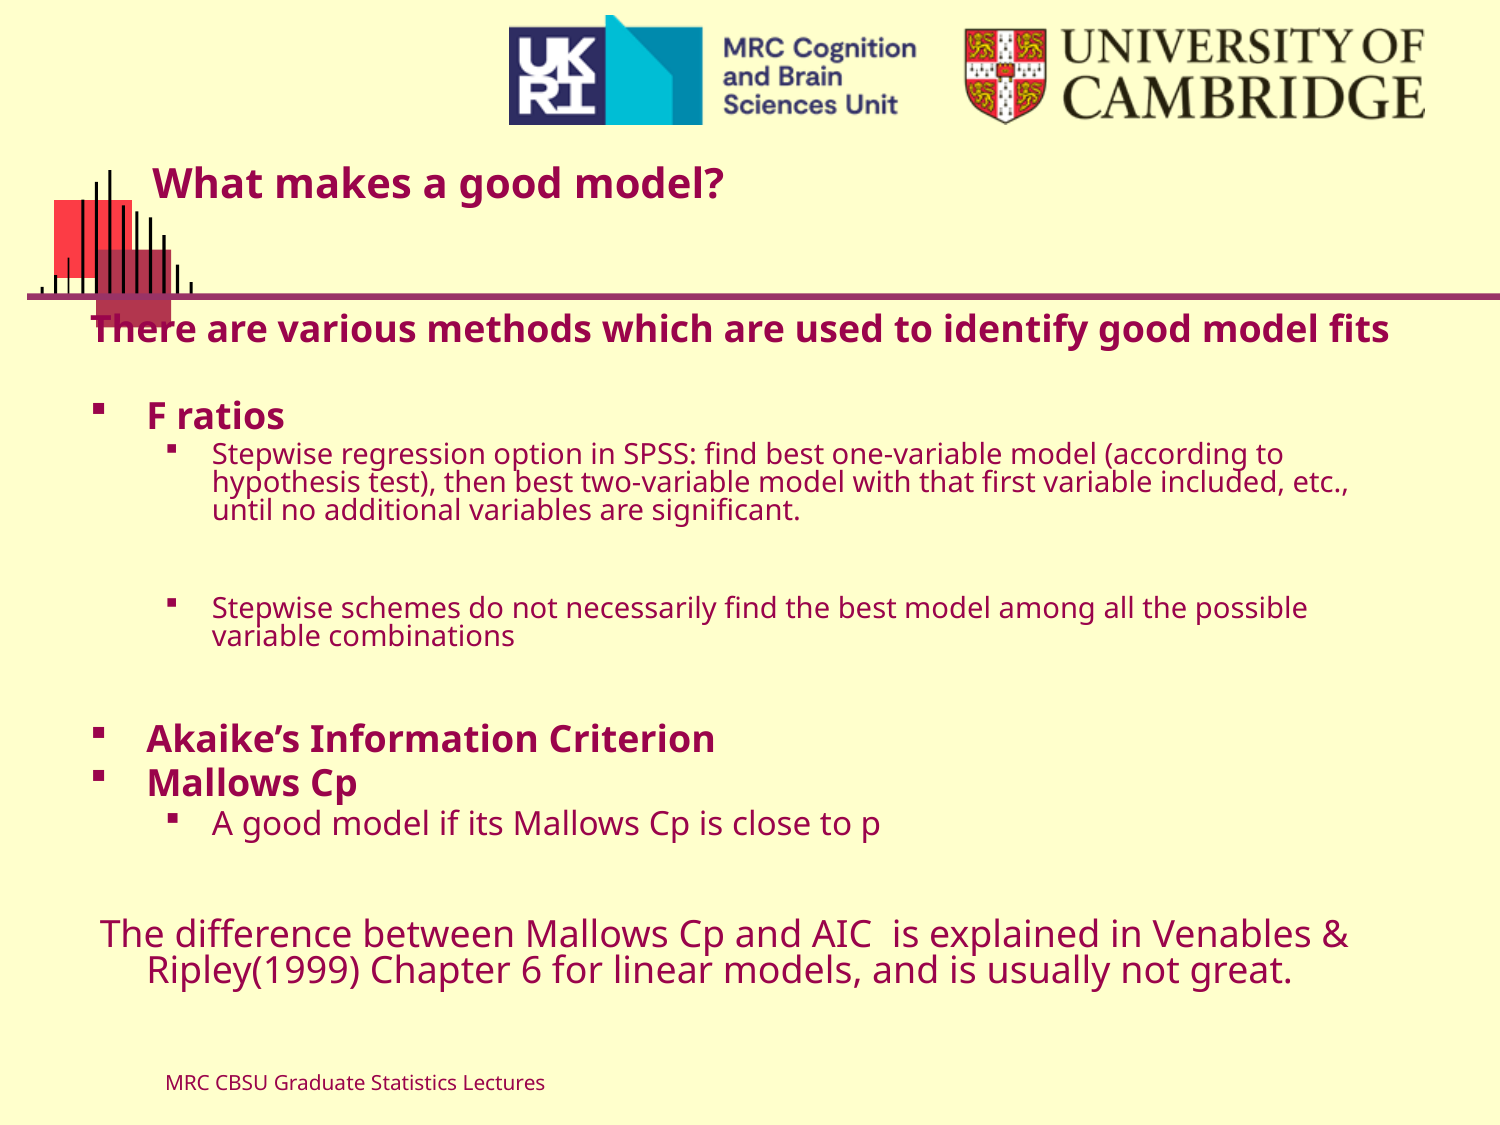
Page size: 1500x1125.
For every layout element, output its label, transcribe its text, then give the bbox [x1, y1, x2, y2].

picture [509, 15, 1425, 125]
footer MRC CBSU Graduate Statistics Lectures [149, 1062, 988, 1101]
list There are various methods which are used to identify good model fits F ratios Stepwise regression option in SPSS: find best one-variable model (according to hypothesis test), then best two-variable model with that first variable included, etc., until no additional variables are significant. Stepwise schemes do not necessarily find the best model among all the possible variable combinations Akaike’s Information Criterion Mallows Cp A good model if its Mallows Cp is close to p The difference between Mallows Cp and AIC is explained in Venables & Ripley(1999) Chapter 6 for linear models, and is usually not great. [75, 262, 1425, 1038]
title What makes a good model? [137, 137, 988, 233]
